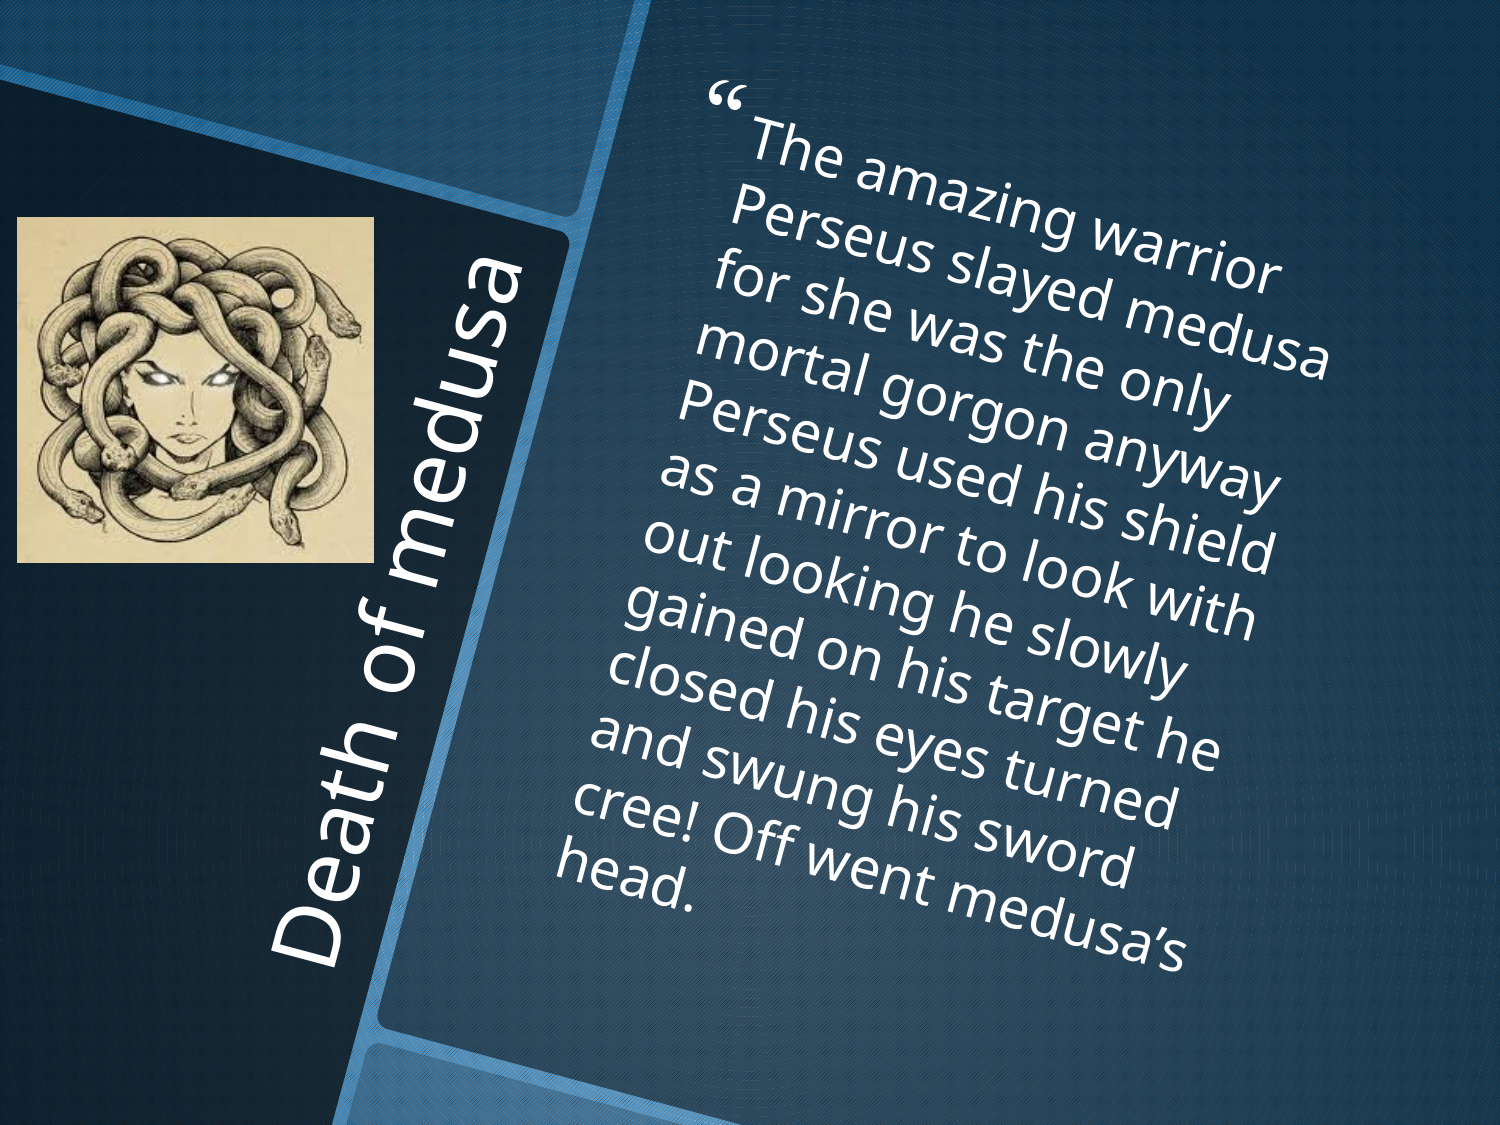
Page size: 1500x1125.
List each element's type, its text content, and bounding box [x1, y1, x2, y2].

title Death of medusa [69, 181, 554, 1056]
list The amazing warrior Perseus slayed medusa for she was the only mortal gorgon anyway Perseus used his shield as a mirror to look with out looking he slowly gained on his target he closed his eyes turned and swung his sword cree! Off went medusa’s head. [475, 72, 1430, 1076]
picture [17, 216, 375, 563]
